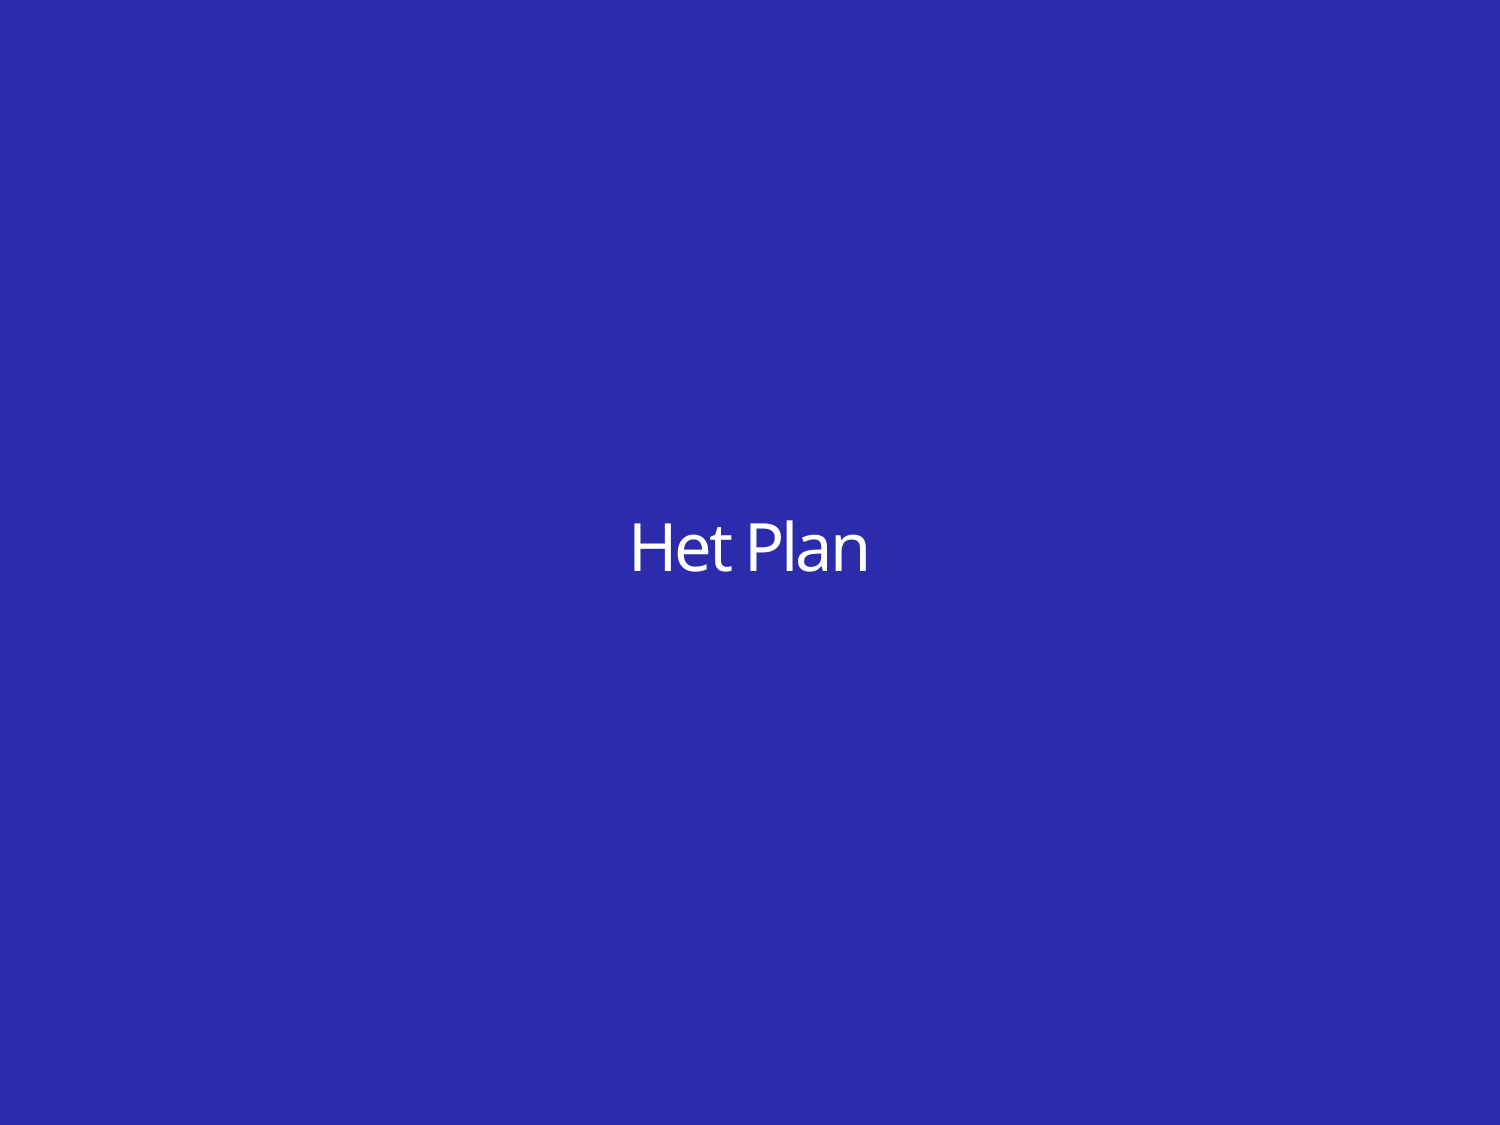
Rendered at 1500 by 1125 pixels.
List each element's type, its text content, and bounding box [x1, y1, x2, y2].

title Het Plan [0, 0, 1500, 1125]
